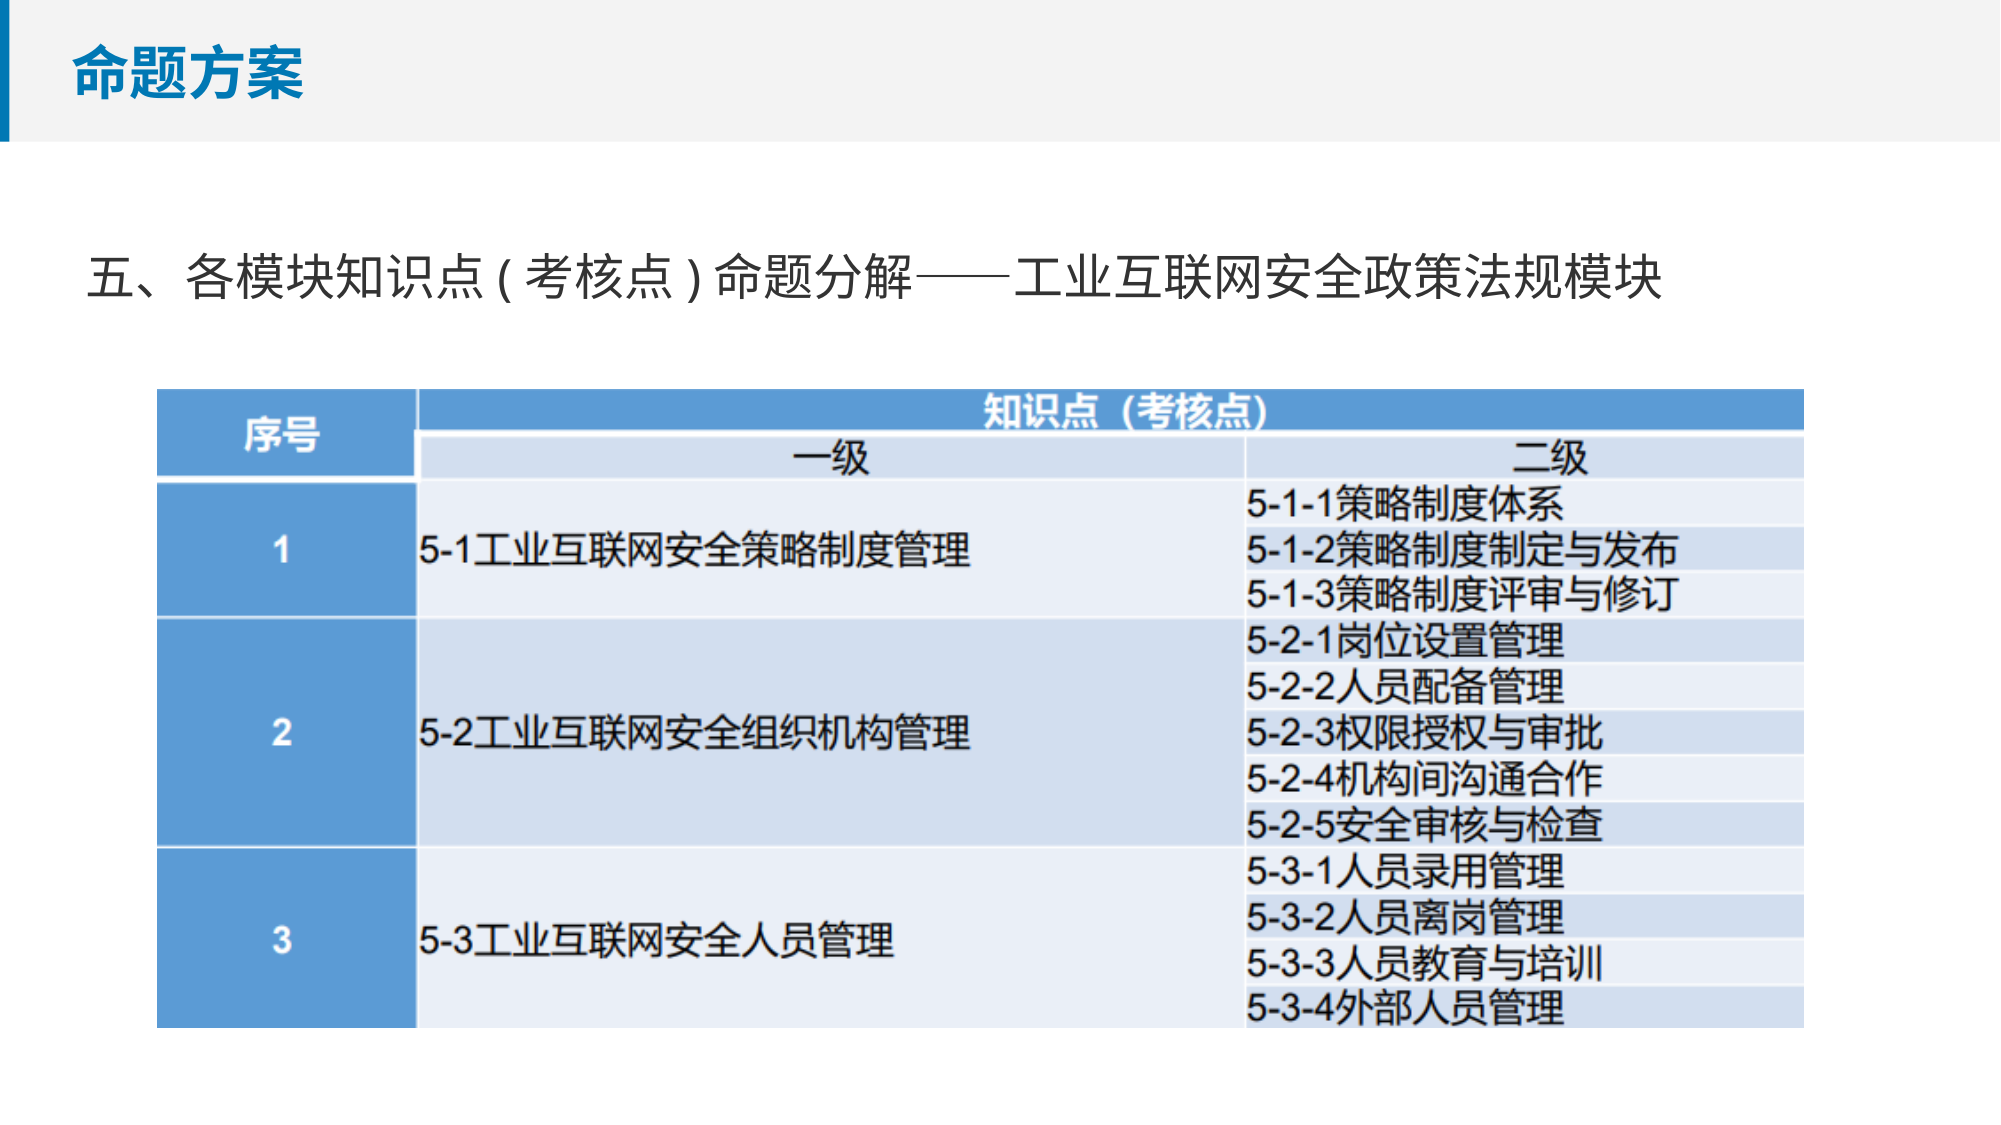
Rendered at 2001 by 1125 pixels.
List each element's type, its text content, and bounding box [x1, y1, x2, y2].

title 命题方案 [56, 26, 1589, 116]
text_box 五、各模块知识点(考核点)命题分解——工业互联网安全政策法规模块 [85, 233, 1959, 1077]
picture [157, 389, 1804, 1029]
